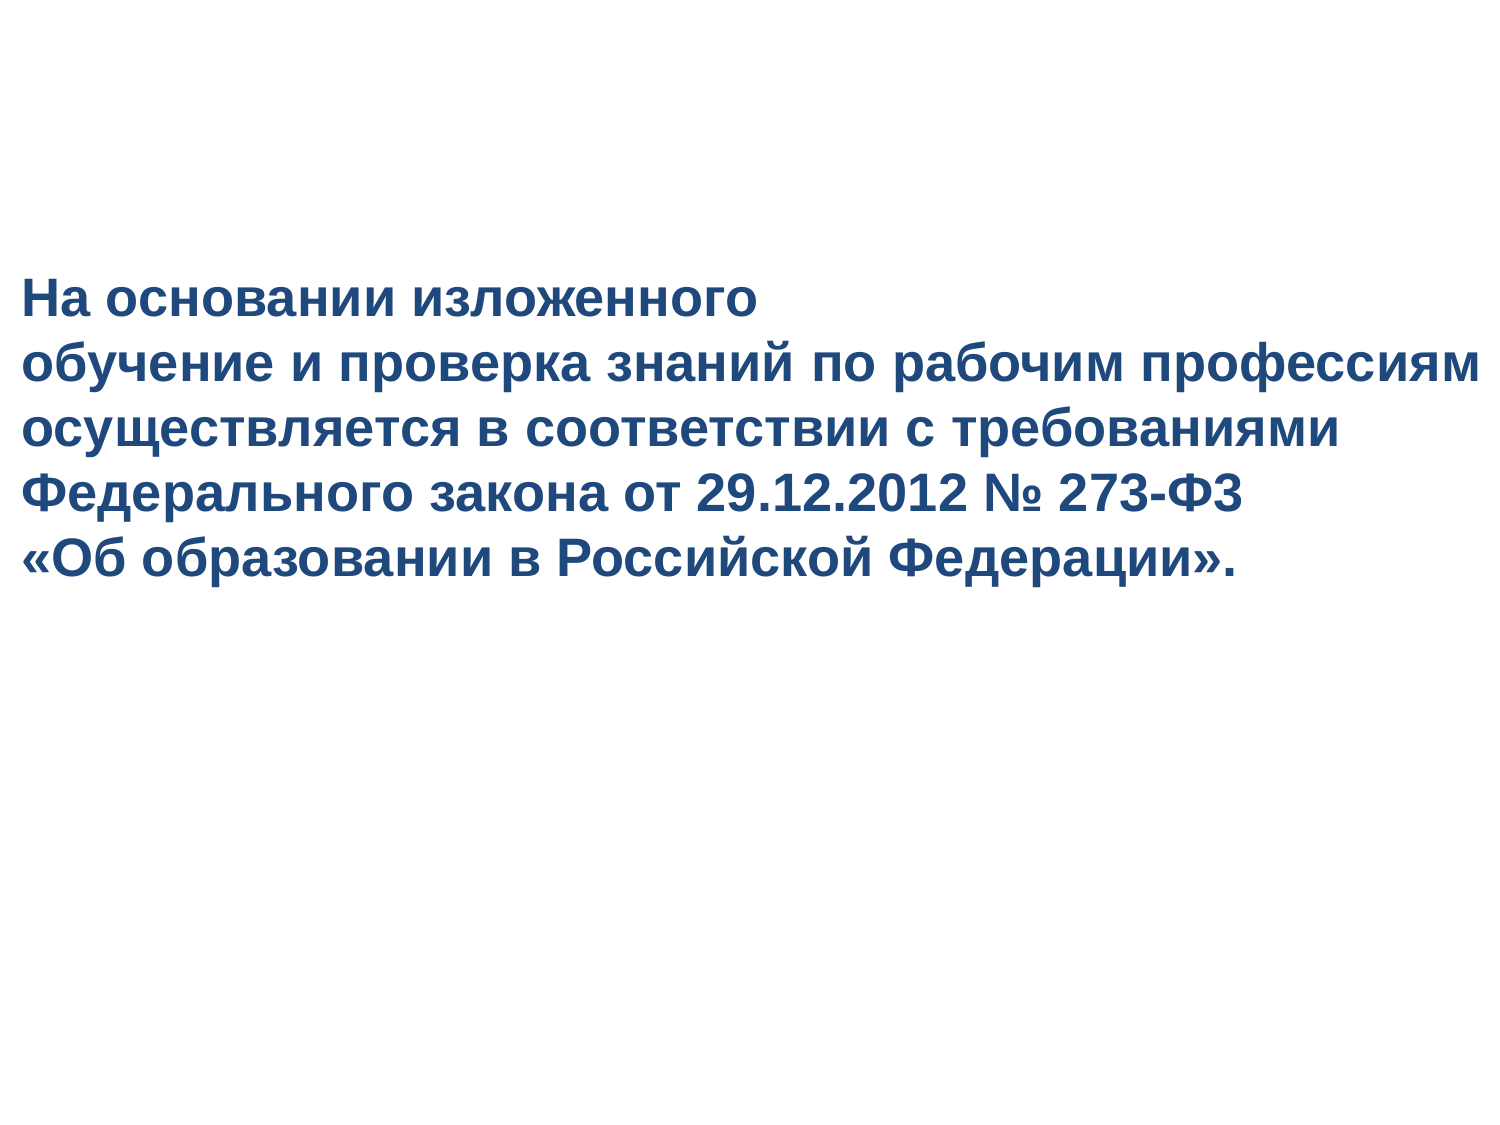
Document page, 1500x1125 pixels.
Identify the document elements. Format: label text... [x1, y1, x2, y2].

text_box На основании изложенного обучение и проверка знаний по рабочим профессиям осуществляется в соответствии с требованиями Федерального закона от 29.12.2012 № 273-Ф3 «Об образовании в Российской Федерации». [6, 255, 1497, 595]
